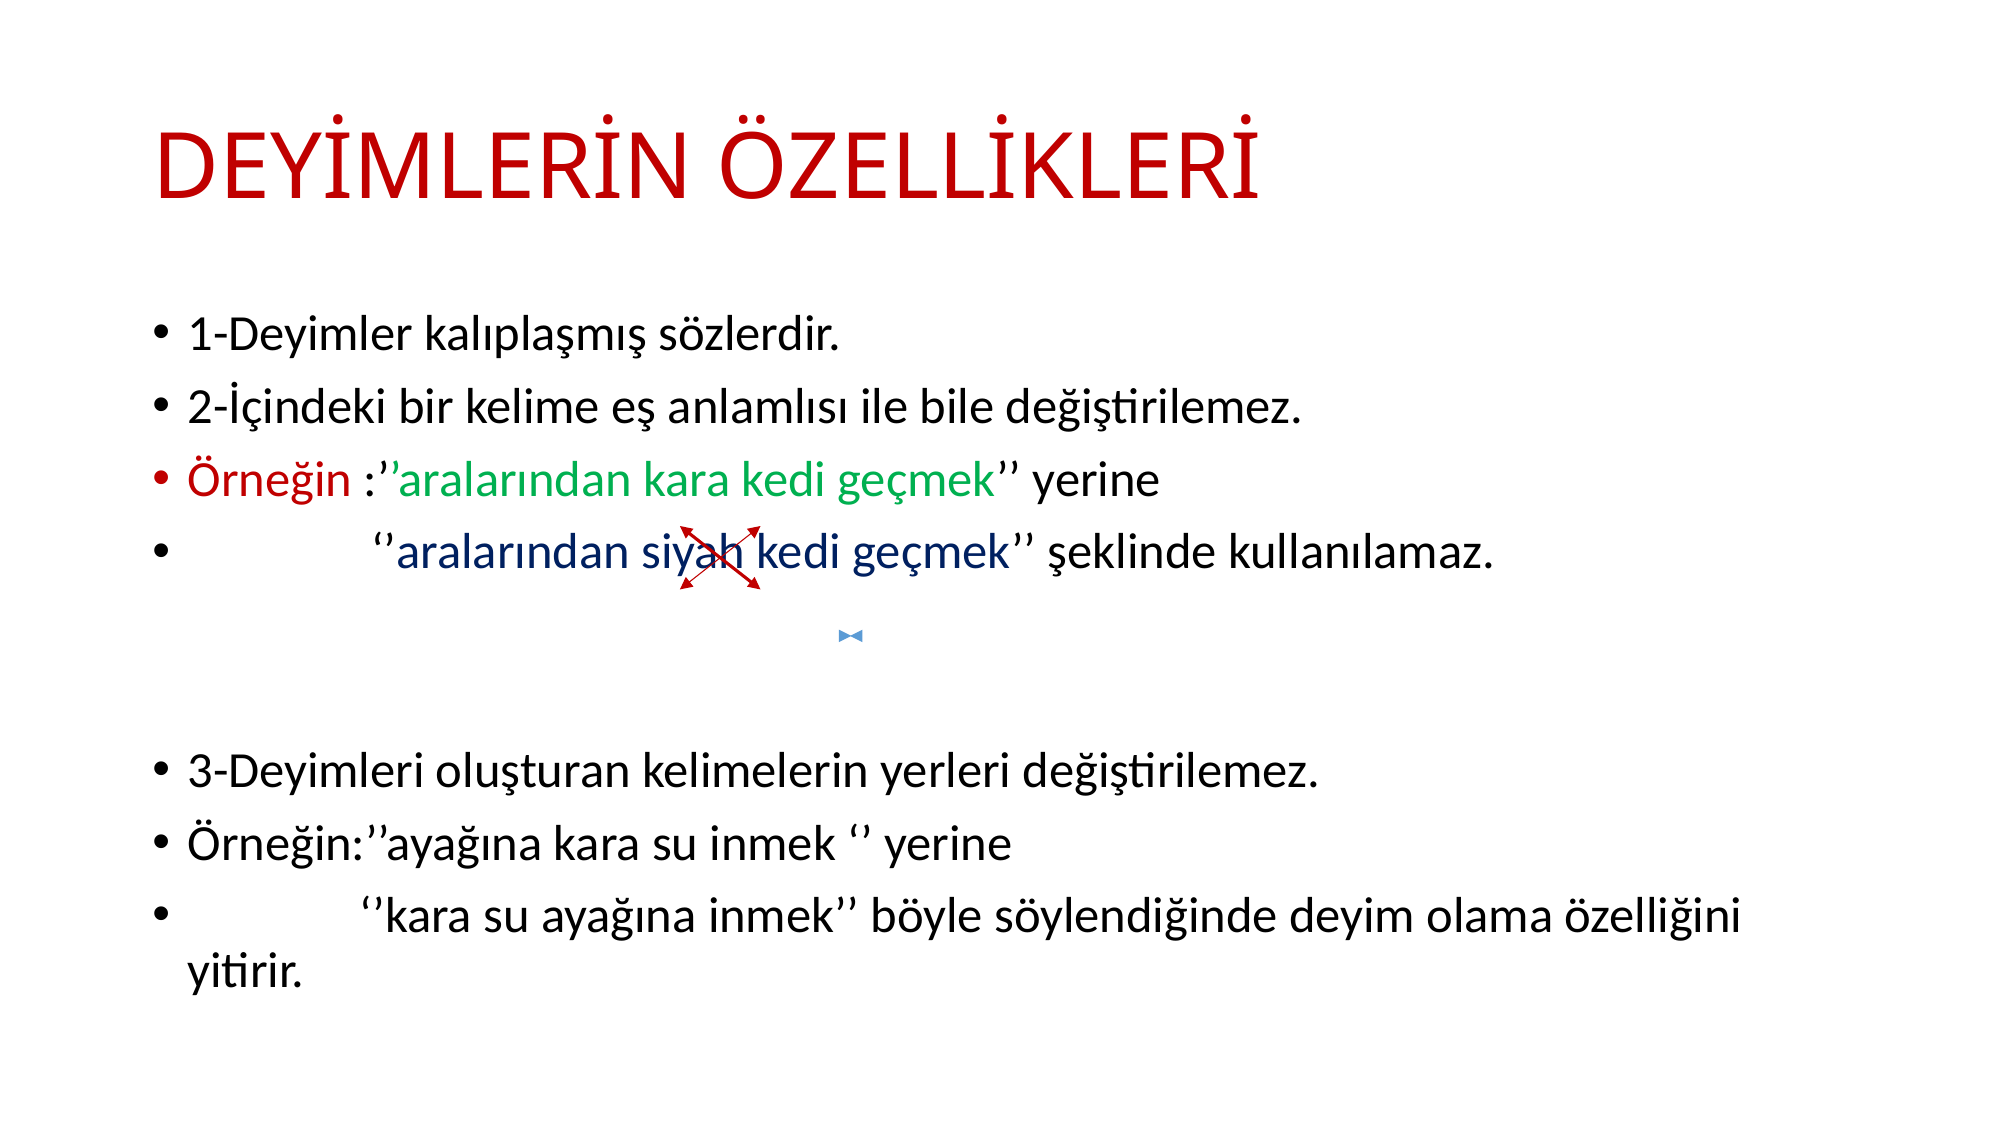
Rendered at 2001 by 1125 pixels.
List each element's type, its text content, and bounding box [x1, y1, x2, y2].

title DEYİMLERİN ÖZELLİKLERİ [137, 59, 1863, 278]
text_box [679, 526, 761, 590]
list 1-Deyimler kalıplaşmış sözlerdir. 2-İçindeki bir kelime eş anlamlısı ile bile değiştirilemez. Örneğin :’’aralarından kara kedi geçmek’’ yerine ‘’aralarından siyah kedi geçmek’’ şeklinde kullanılamaz. 3-Deyimleri oluşturan kelimelerin yerleri değiştirilemez. Örneğin:’’ayağına kara su inmek ‘’ yerine ‘’kara su ayağına inmek’’ böyle söylendiğinde deyim olama özelliğini yitirir. [137, 299, 1863, 1014]
